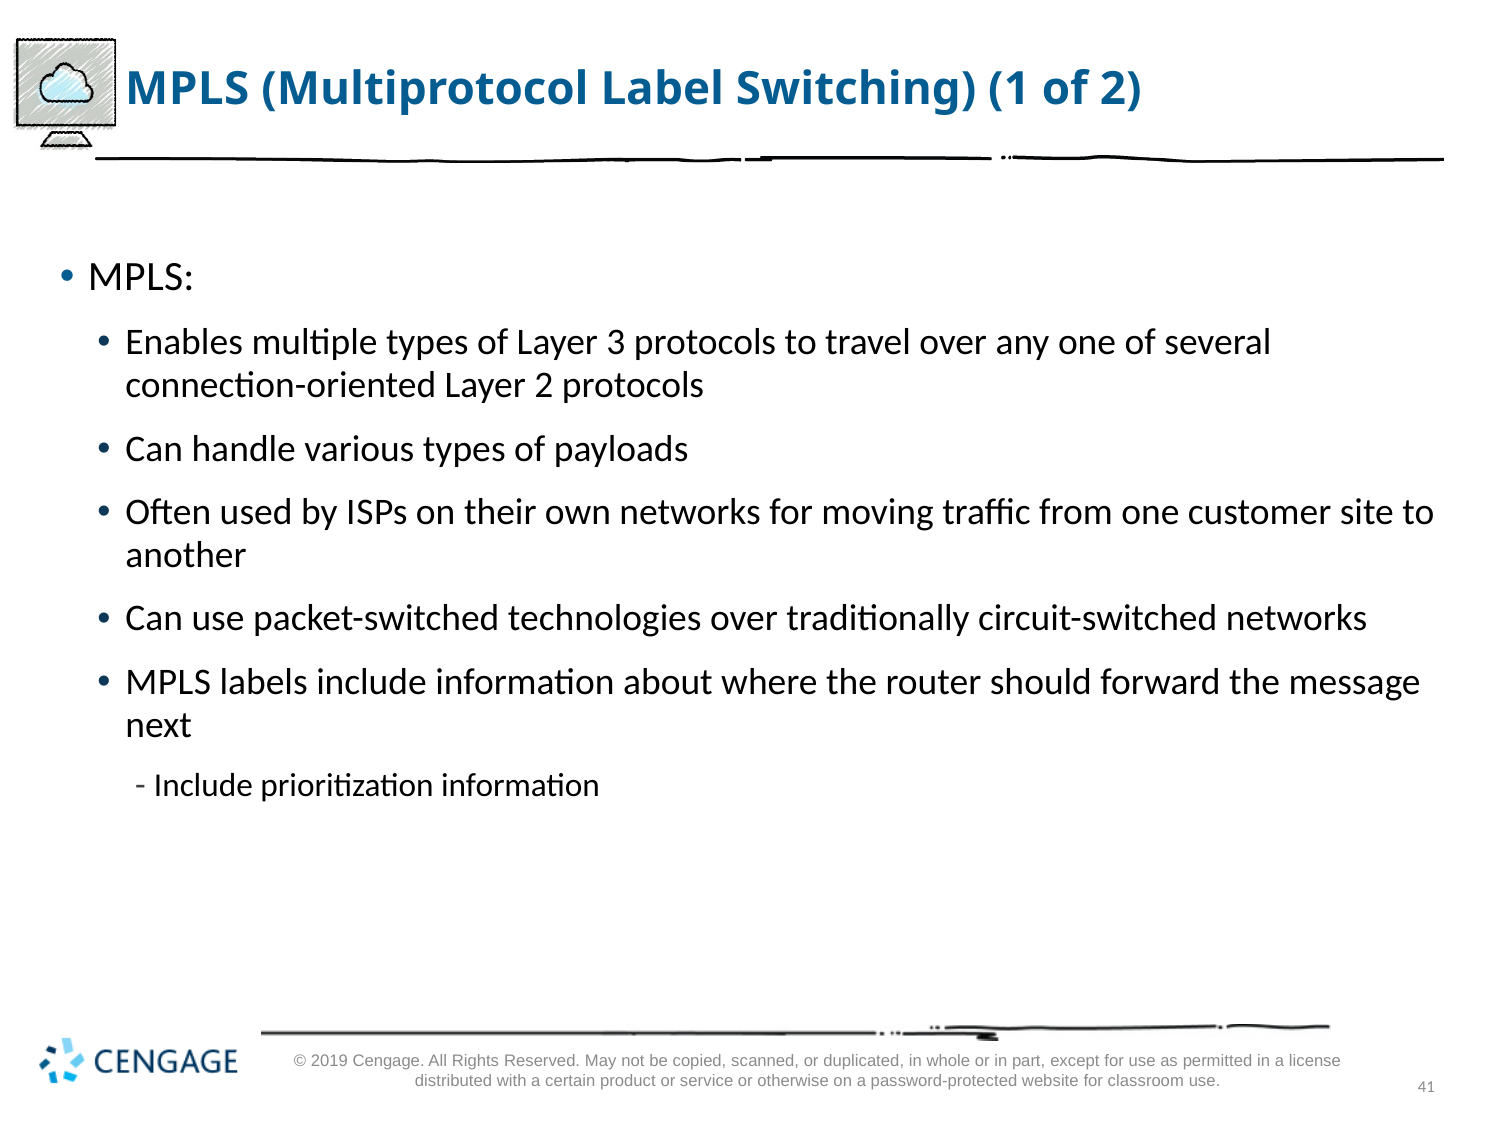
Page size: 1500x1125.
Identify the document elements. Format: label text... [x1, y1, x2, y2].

title M P L S (Multiprotocol Label Switching) (1 of 2) [125, 66, 1442, 116]
footer © 2019 Cengage. All Rights Reserved. May not be copied, scanned, or duplicated, in whole or in part, except for use as permitted in a license distributed with a certain product or service or otherwise on a password-protected website for classroom use. [262, 1050, 1375, 1091]
list M P L S: Enables multiple types of Layer 3 protocols to travel over any one of several connection-oriented Layer 2 protocols Can handle various types of payloads Often used by I S Ps on their own networks for moving traffic from one customer site to another Can use packet-switched technologies over traditionally circuit-switched networks M P L S labels include information about where the router should forward the message next Include prioritization information [59, 252, 1441, 811]
picture [13, 36, 117, 151]
picture [19, 1024, 250, 1096]
picture [95, 155, 1444, 163]
picture [261, 1024, 1331, 1041]
